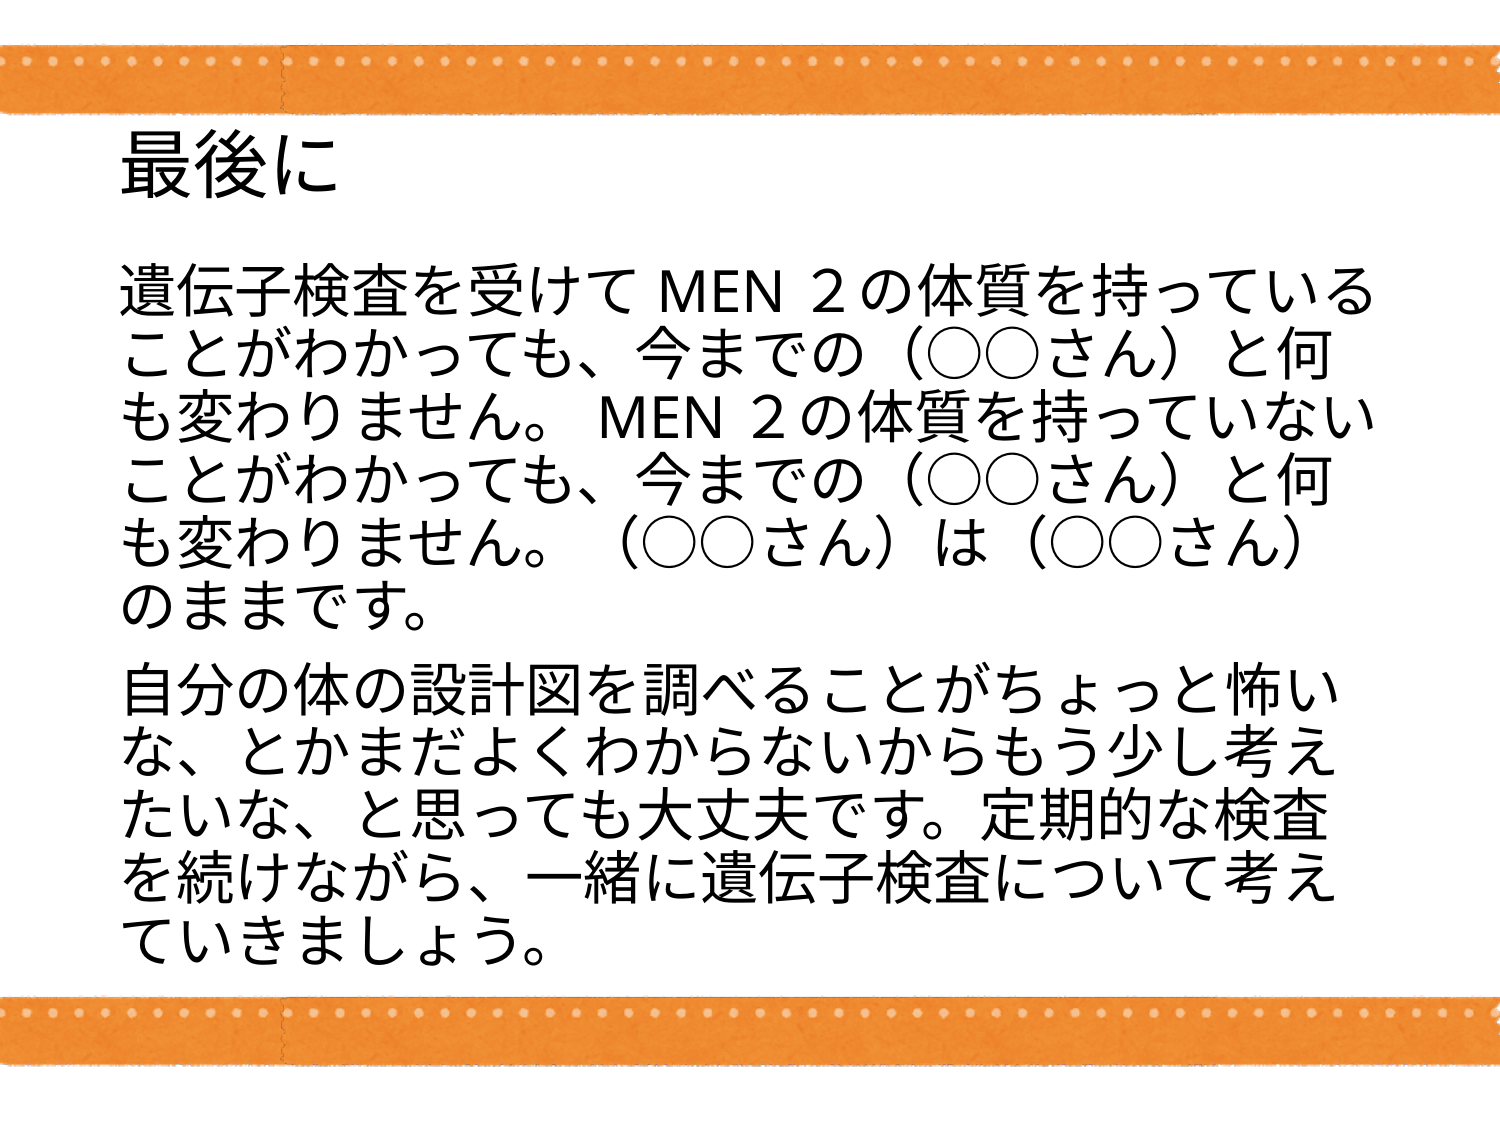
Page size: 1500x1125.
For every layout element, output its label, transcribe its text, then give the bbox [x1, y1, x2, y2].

list 遺伝子検査を受けてMEN２の体質を持っていることがわかっても、今までの（○○さん）と何も変わりません。MEN２の体質を持っていないことがわかっても、今までの（○○さん）と何も変わりません。（○○さん）は（○○さん）のままです。 自分の体の設計図を調べることがちょっと怖いな、とかまだよくわからないからもう少し考えたいな、と思っても大丈夫です。定期的な検査を続けながら、一緒に遺伝子検査について考えていきましょう。 [103, 254, 1397, 969]
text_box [0, 974, 1500, 1091]
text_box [0, 22, 1500, 139]
title 最後に [103, 139, 1397, 254]
